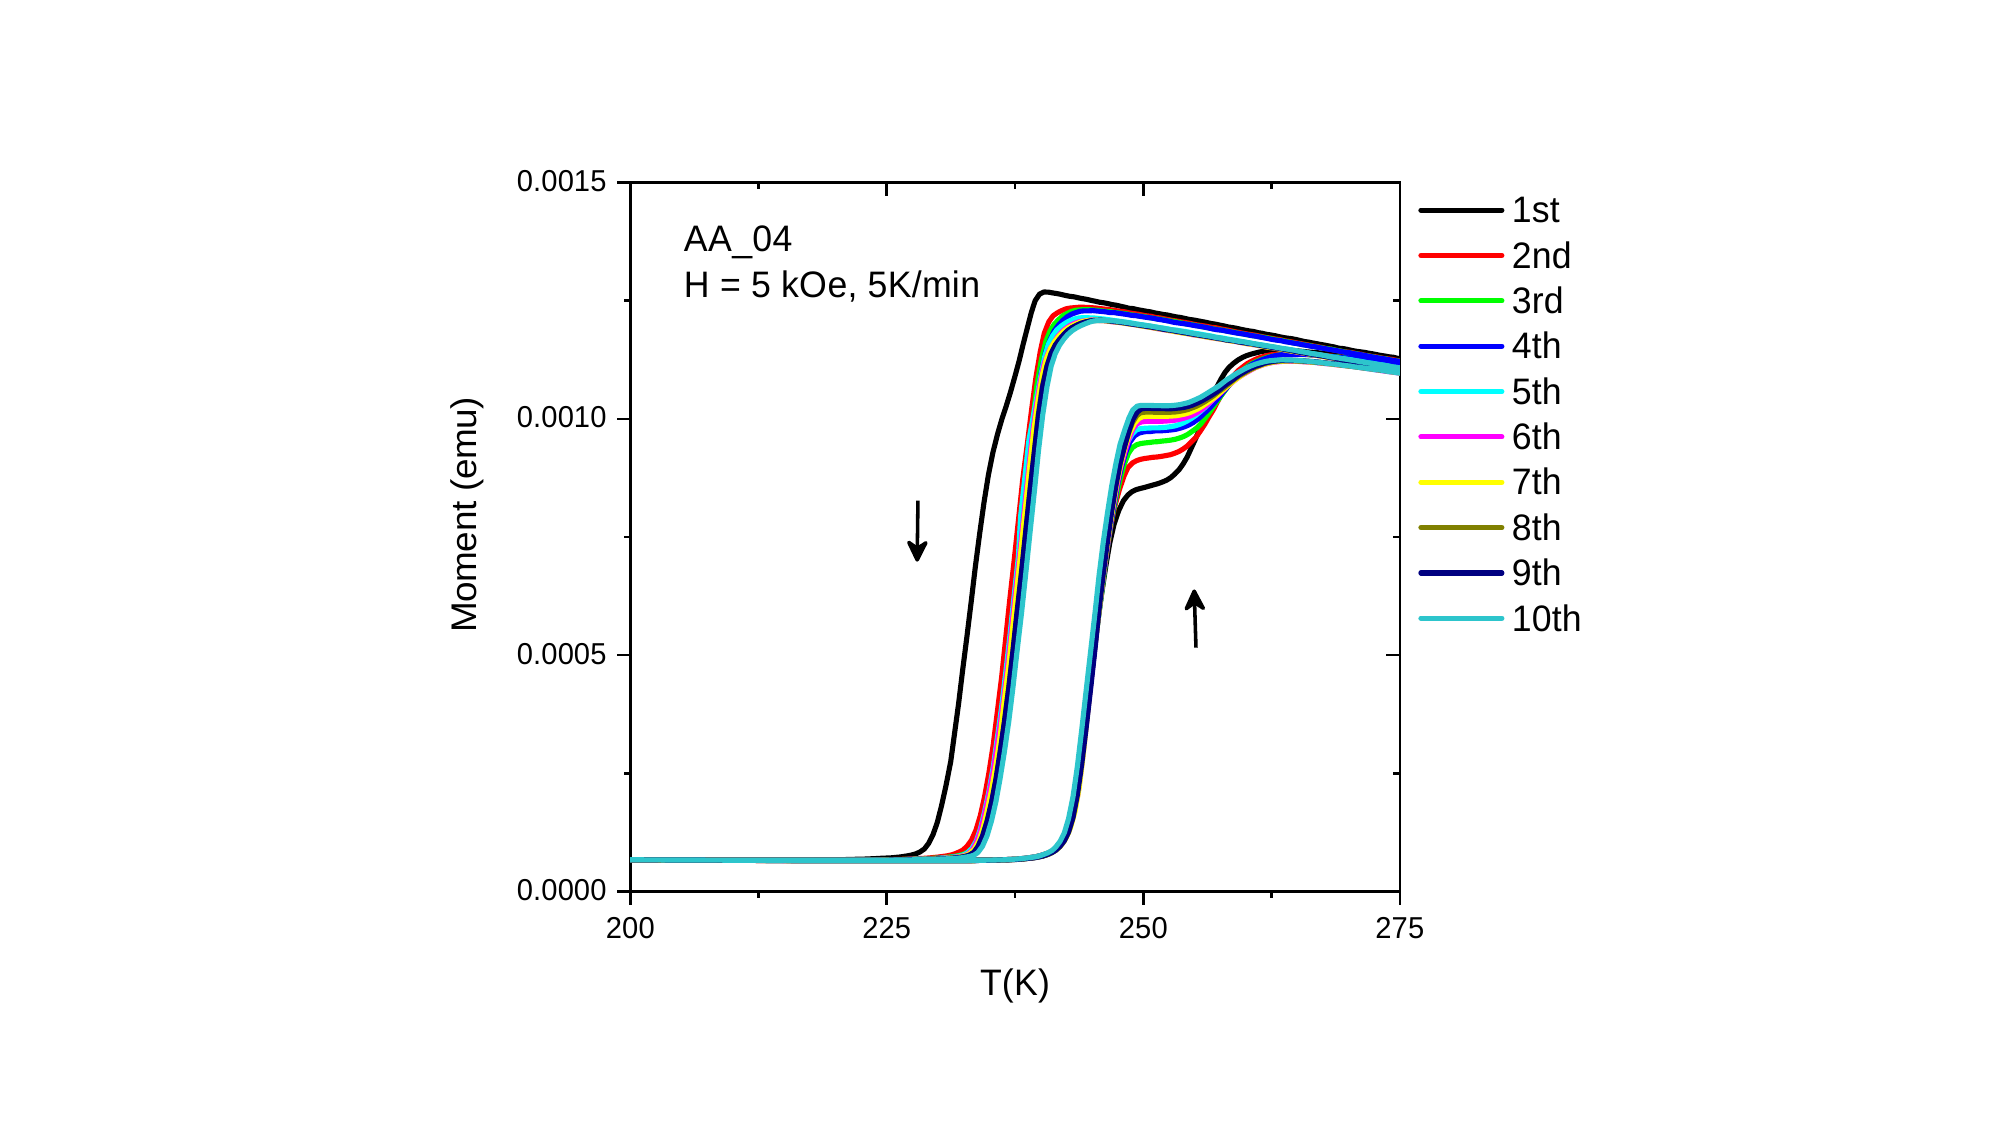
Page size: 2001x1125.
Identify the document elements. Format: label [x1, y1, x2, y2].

text_box [402, 67, 1675, 1058]
